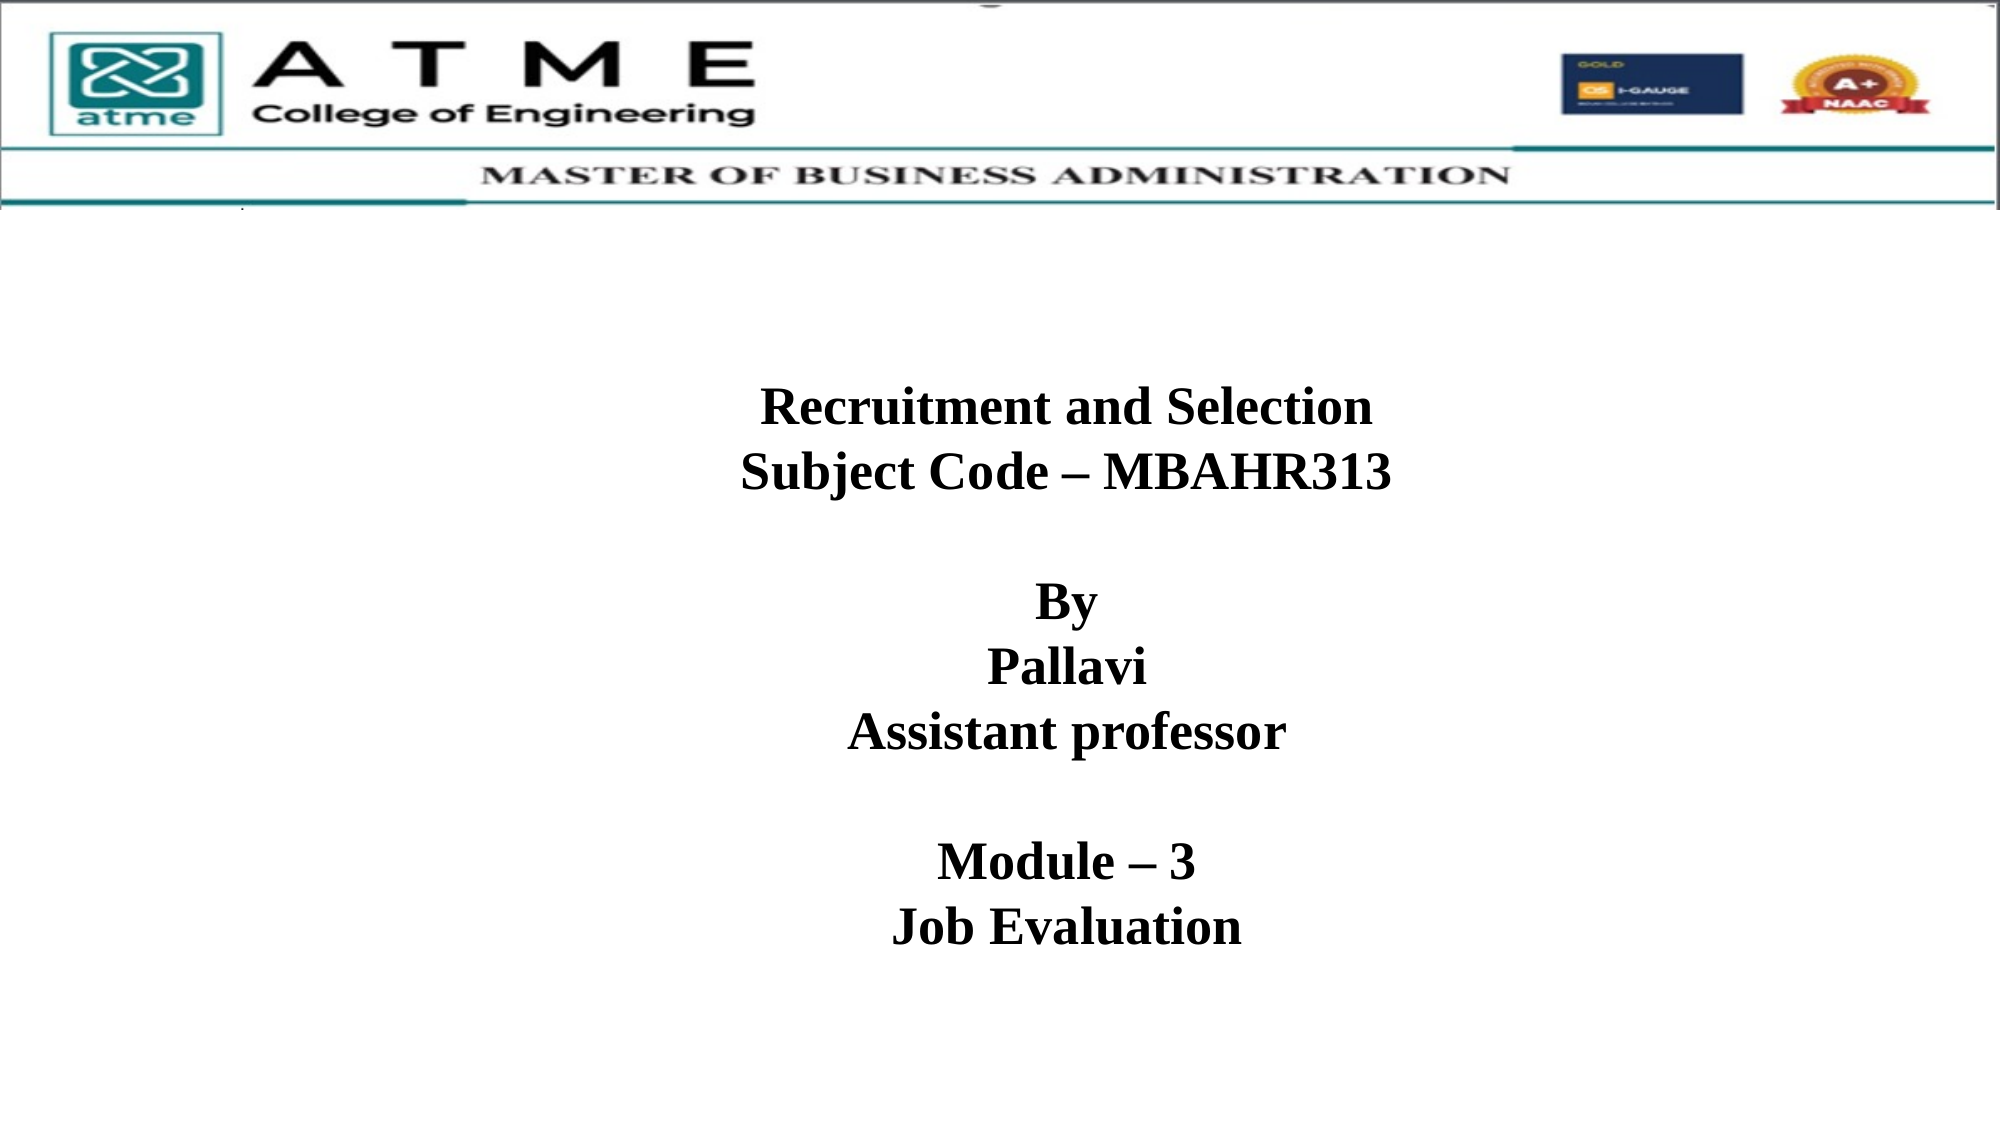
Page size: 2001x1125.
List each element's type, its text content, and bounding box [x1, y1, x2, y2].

text_box Recruitment and Selection Subject Code – MBAHR313 By Pallavi Assistant professor Module – 3 Job Evaluation [391, 362, 1744, 963]
picture [0, 0, 2000, 210]
